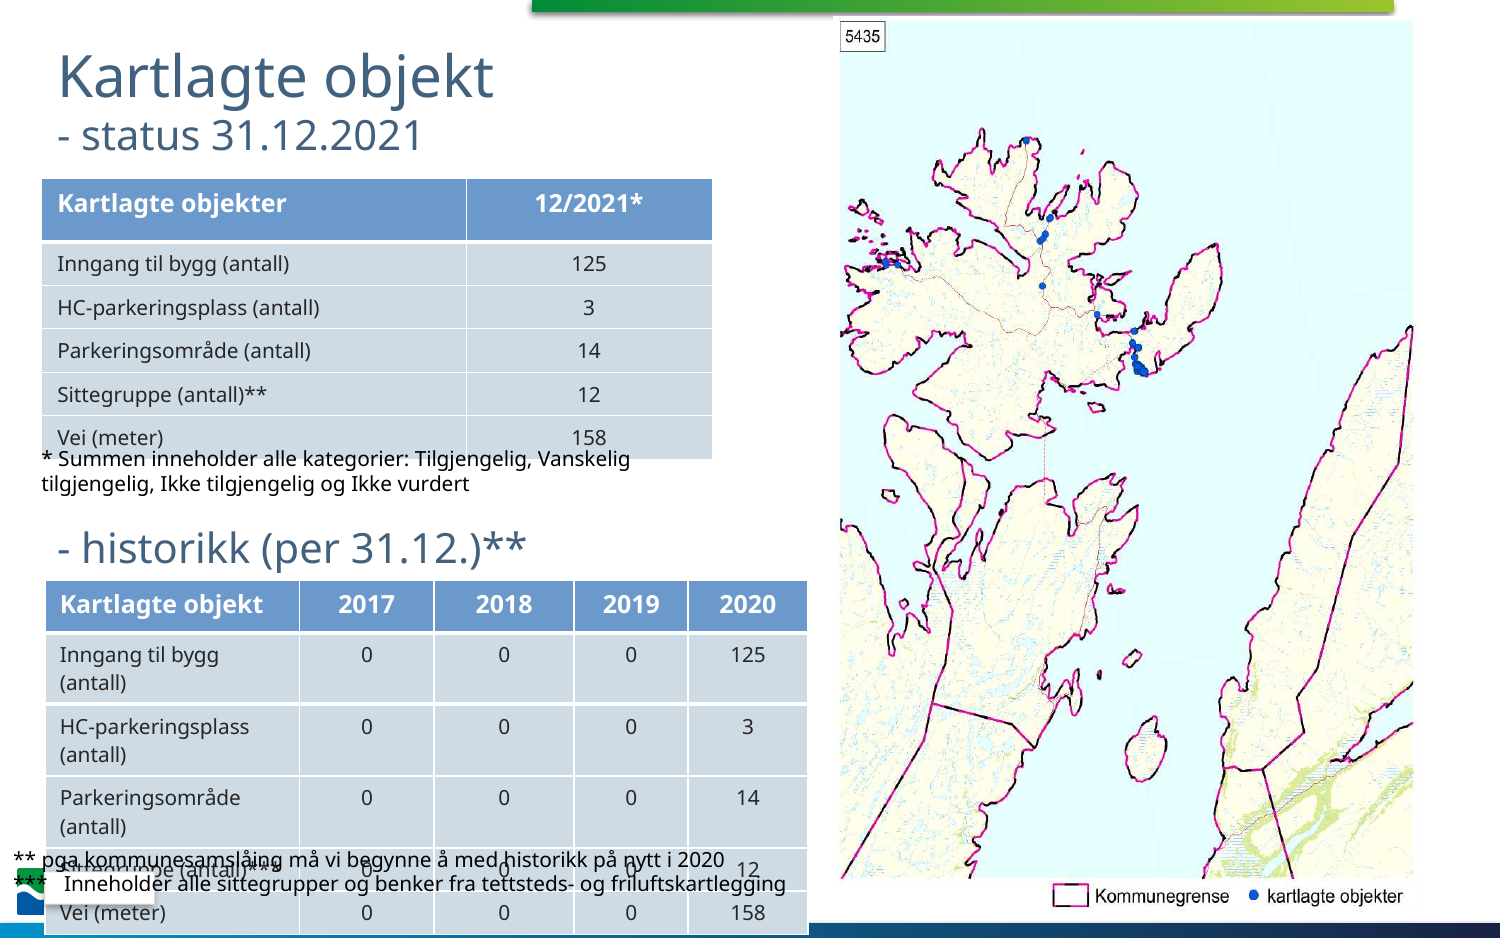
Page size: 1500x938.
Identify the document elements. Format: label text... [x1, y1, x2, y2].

table_cell 158 [689, 892, 807, 934]
text_box - historikk (per 31.12.)** [42, 496, 828, 580]
table_cell Inngang til bygg (antall) [42, 244, 466, 285]
table_cell 3 [467, 286, 712, 328]
table_cell 158 [467, 416, 712, 459]
table_cell 12 [467, 373, 712, 415]
table_cell 12 [802, 849, 807, 890]
table_header 2020 [689, 581, 807, 631]
picture [833, 16, 1419, 913]
table_cell 0 [435, 706, 573, 775]
table_header Kartlagte objekt [46, 581, 299, 631]
table_cell 0 [575, 777, 687, 838]
text_box ** pga kommunesamslåing må vi begynne å med historikk på nytt i 2020 *** Inneholder alle sittegrupper og benker fra tettsteds- og friluftskartlegging [0, 838, 802, 904]
table_cell 0 [435, 635, 573, 702]
table_header 2019 [575, 581, 687, 631]
table_cell 0 [435, 904, 573, 934]
table_cell 0 [575, 706, 687, 775]
table_header 2018 [435, 581, 573, 631]
table_cell 0 [575, 635, 687, 702]
table_cell 125 [689, 635, 807, 702]
table_cell 14 [467, 329, 712, 372]
table_cell Vei (meter) [42, 416, 466, 438]
table_cell 14 [689, 777, 807, 847]
table_header Kartlagte objekter [42, 179, 466, 240]
table_cell 0 [435, 777, 573, 838]
table_cell 0 [300, 777, 433, 838]
table_cell Sittegruppe (antall)** [42, 373, 466, 415]
table_cell 125 [467, 244, 712, 285]
table_cell Inngang til bygg (antall) [46, 635, 299, 702]
table_cell 0 [300, 706, 433, 775]
table_cell 0 [300, 635, 433, 702]
table_cell 3 [689, 706, 807, 775]
text_box * Summen inneholder alle kategorier: Tilgjengelig, Vanskelig tilgjengelig, Ikke tilgjengelig og Ikke vurdert [26, 438, 711, 504]
text_box Kartlagte objekt - status 31.12.2021 [42, 24, 828, 167]
table_cell Parkeringsområde (antall) [42, 329, 466, 372]
table_cell HC-parkeringsplass (antall) [46, 706, 299, 775]
table_header 12/2021* [467, 179, 712, 240]
table_header 2017 [300, 581, 433, 631]
table_cell Parkeringsområde (antall) [46, 777, 299, 838]
table_cell HC-parkeringsplass (antall) [42, 286, 466, 328]
table_cell 0 [300, 904, 433, 934]
table_cell 0 [575, 904, 687, 934]
table_cell Vei (meter) [46, 904, 299, 934]
